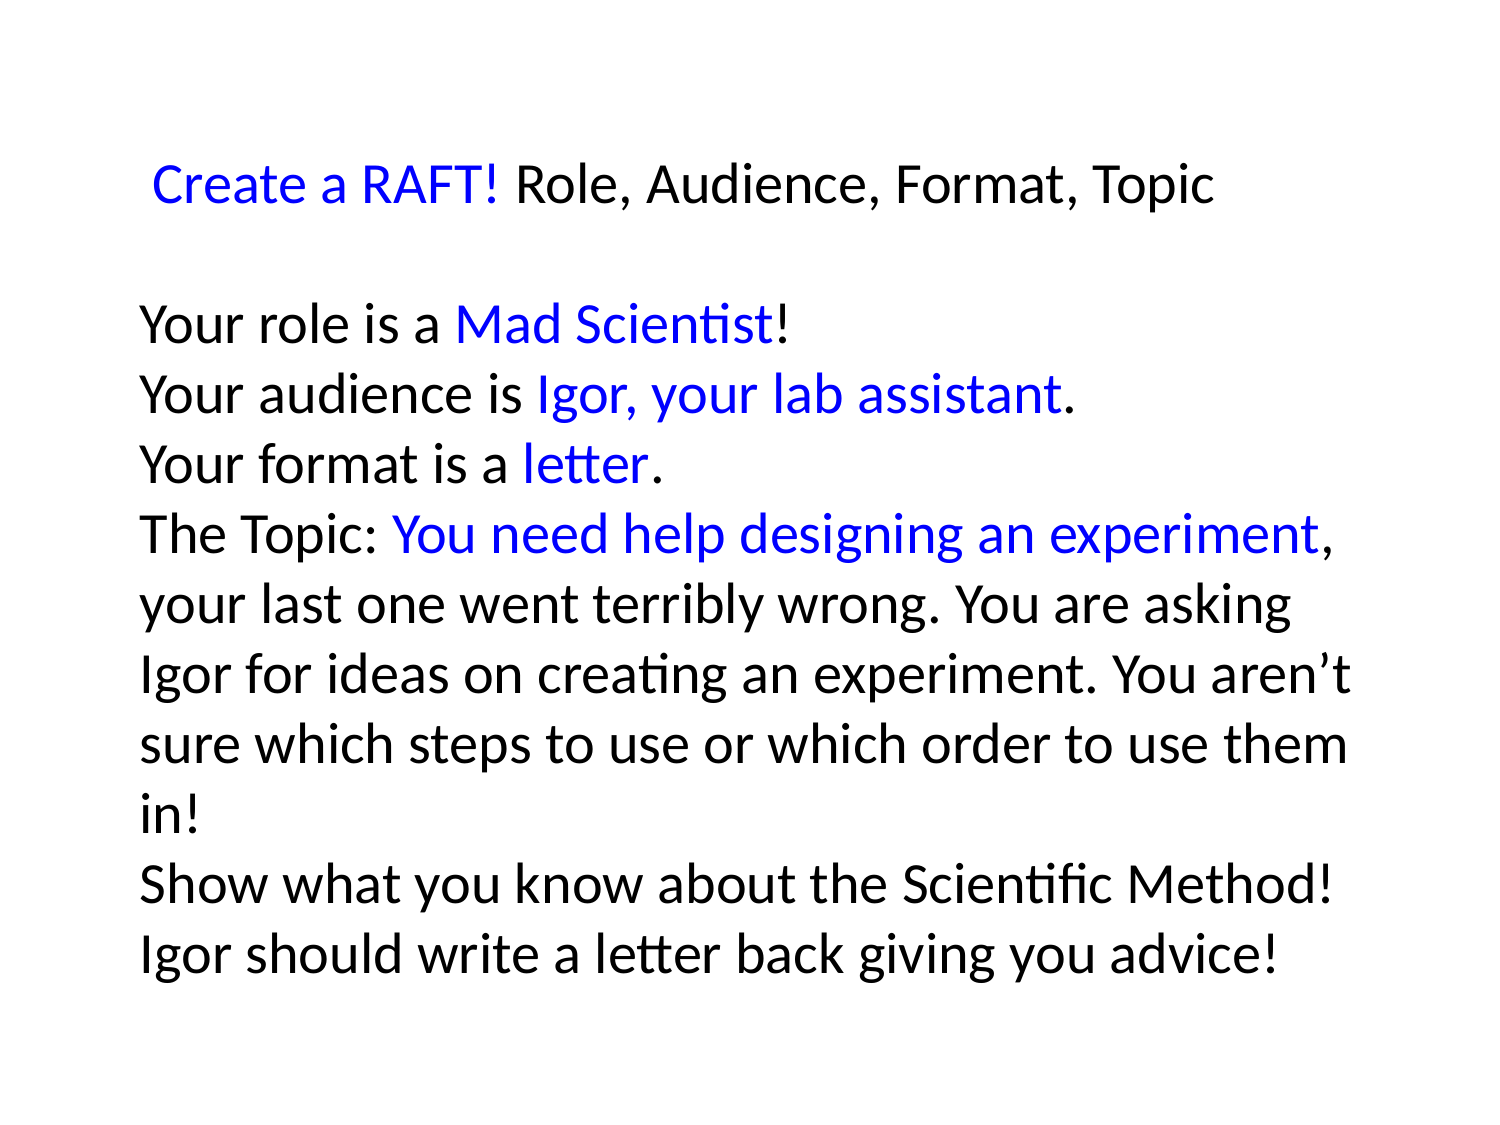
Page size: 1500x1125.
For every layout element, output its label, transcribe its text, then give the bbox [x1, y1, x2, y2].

text_box Create a RAFT! Role, Audience, Format, Topic Your role is a Mad Scientist! Your audience is Igor, your lab assistant. Your format is a letter. The Topic: You need help designing an experiment, your last one went terribly wrong. You are asking Igor for ideas on creating an experiment. You aren’t sure which steps to use or which order to use them in! Show what you know about the Scientific Method! Igor should write a letter back giving you advice! [124, 138, 1400, 993]
